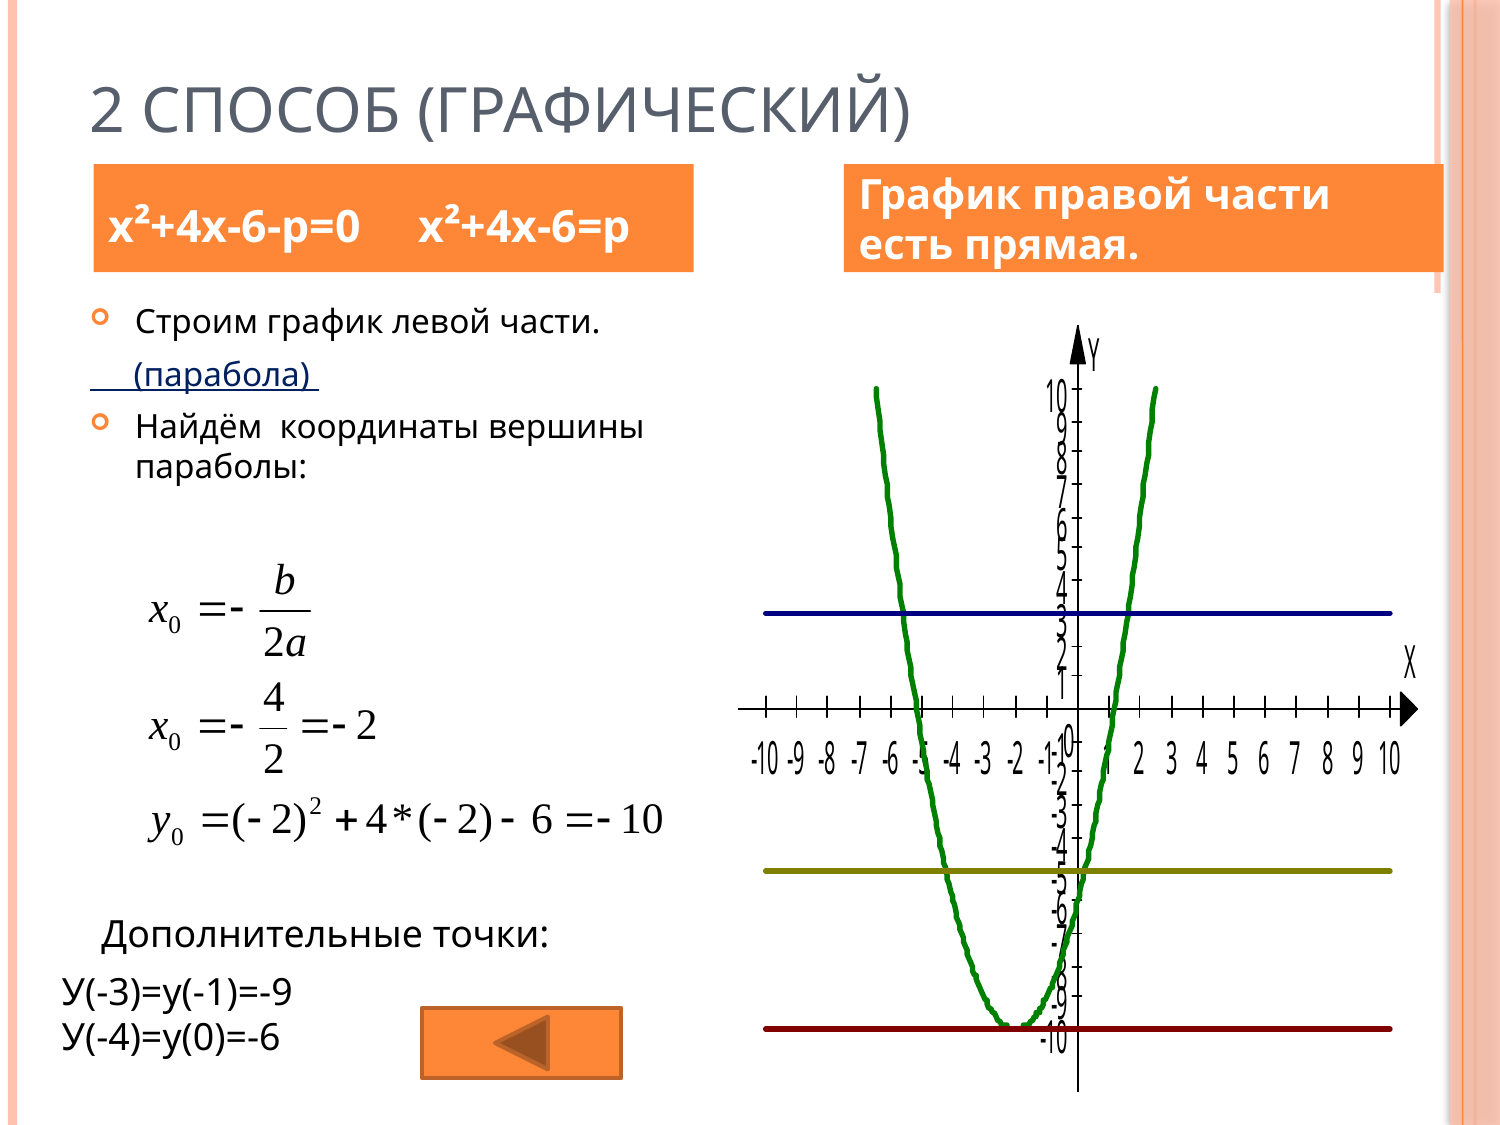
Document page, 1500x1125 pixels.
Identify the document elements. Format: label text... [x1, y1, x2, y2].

list х²+4х-6-р=0 х²+4х-6=р [93, 164, 694, 273]
text_box У(-3)=у(-1)=-9 У(-4)=у(0)=-6 [46, 960, 708, 1066]
title 2 способ (графический) [75, 44, 1313, 153]
list Строим график левой части. (парабола) Найдём координаты вершины параболы: [75, 292, 675, 960]
list График правой части есть прямая. [843, 164, 1444, 273]
text_box Дополнительные точки: [86, 902, 565, 960]
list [140, 550, 671, 856]
picture [714, 292, 1442, 1125]
text_box [420, 1006, 623, 1080]
